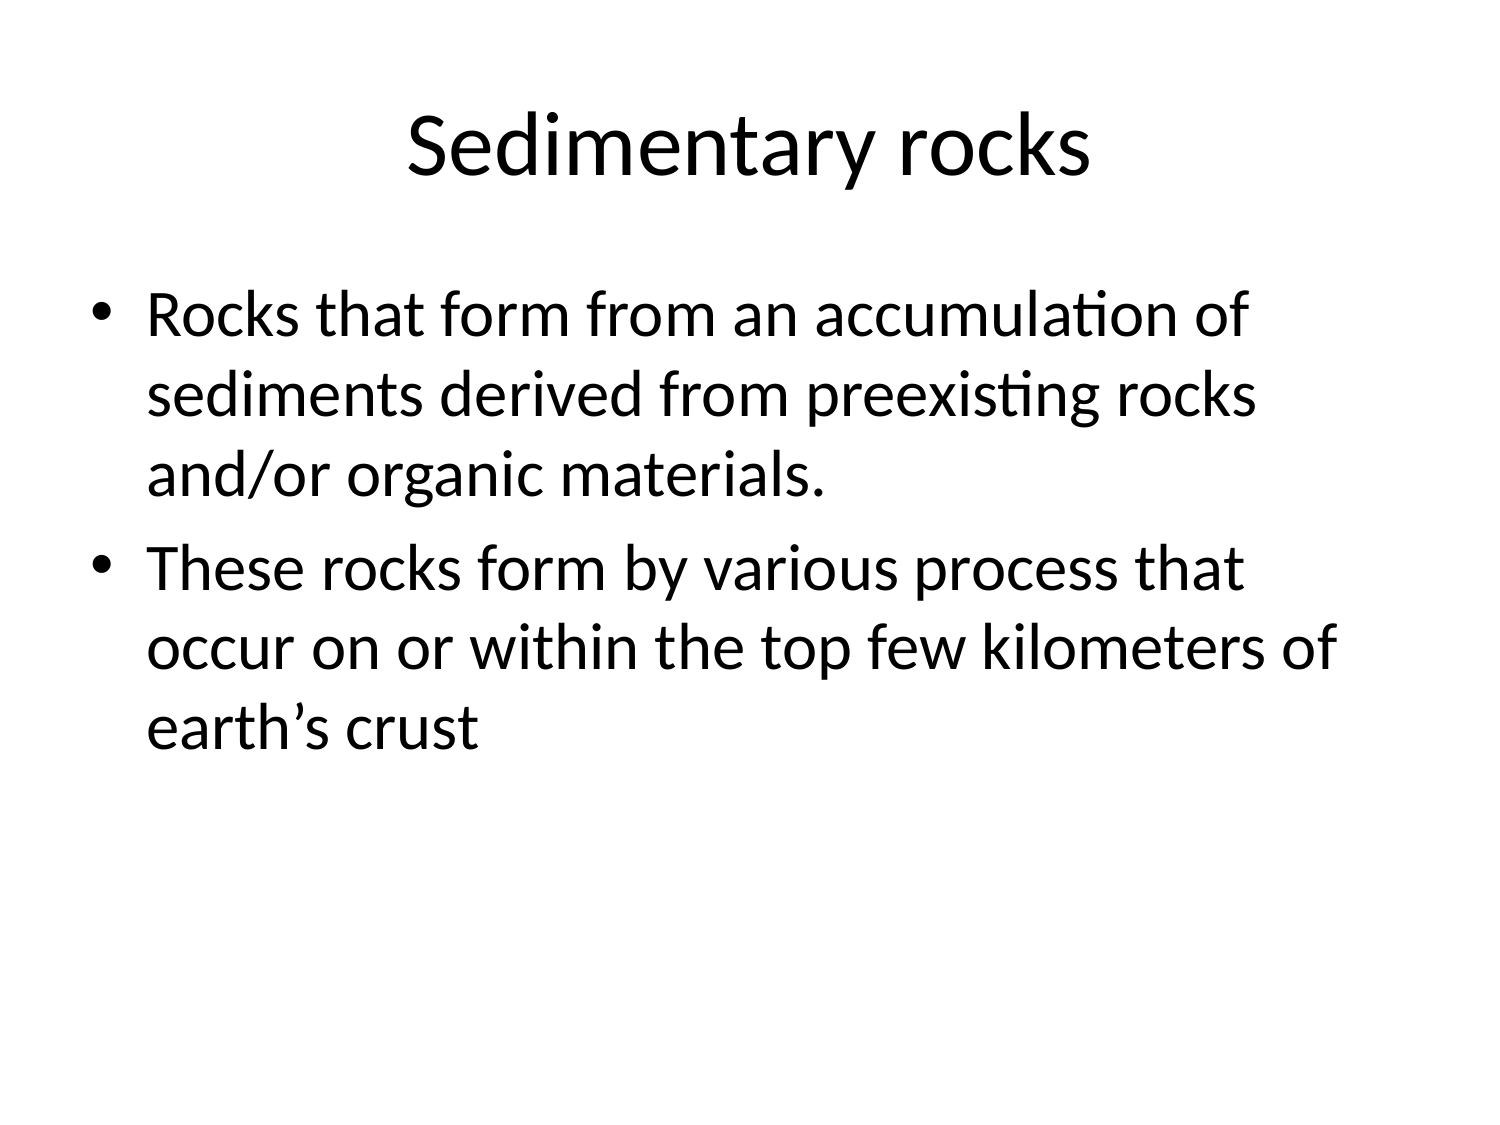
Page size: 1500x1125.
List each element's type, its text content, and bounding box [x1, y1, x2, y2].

title Sedimentary rocks [75, 45, 1425, 233]
list Rocks that form from an accumulation of sediments derived from preexisting rocks and/or organic materials. These rocks form by various process that occur on or within the top few kilometers of earth’s crust [75, 262, 1425, 1005]
